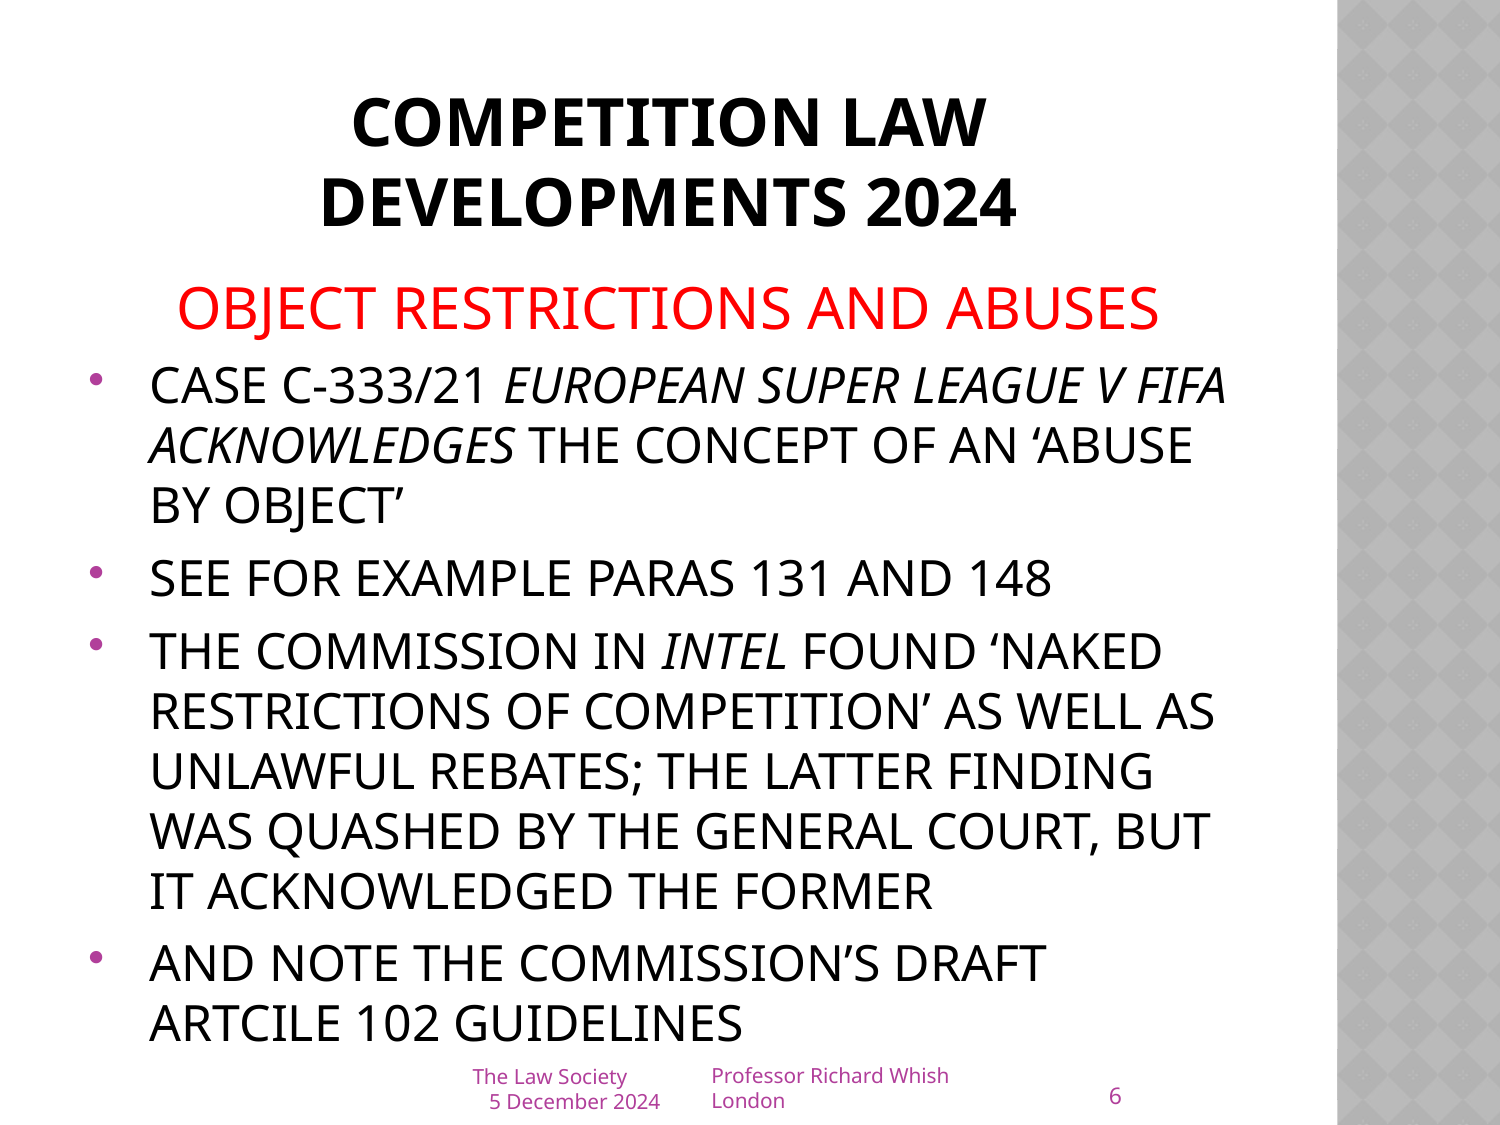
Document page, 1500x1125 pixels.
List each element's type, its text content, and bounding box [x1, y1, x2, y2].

list OBJECT RESTRICTIONS AND ABUSES CASE C-333/21 EUROPEAN SUPER LEAGUE V FIFA ACKNOWLEDGES THE CONCEPT OF AN ‘ABUSE BY OBJECT’ SEE FOR EXAMPLE PARAS 131 AND 148 THE COMMISSION IN INTEL FOUND ‘NAKED RESTRICTIONS OF COMPETITION’ AS WELL AS UNLAWFUL REBATES; THE LATTER FINDING WAS QUASHED BY THE GENERAL COURT, BUT IT ACKNOWLEDGED THE FORMER AND NOTE THE COMMISSION’S DRAFT ARTCILE 102 GUIDELINES [75, 264, 1263, 1060]
title Competition law developments 2024 [75, 52, 1263, 241]
slide_number 6 [1025, 1075, 1123, 1113]
slide_number Professor Richard Whish London [696, 1075, 1025, 1114]
footer The Law Society 5 December 2024 [75, 1075, 675, 1114]
